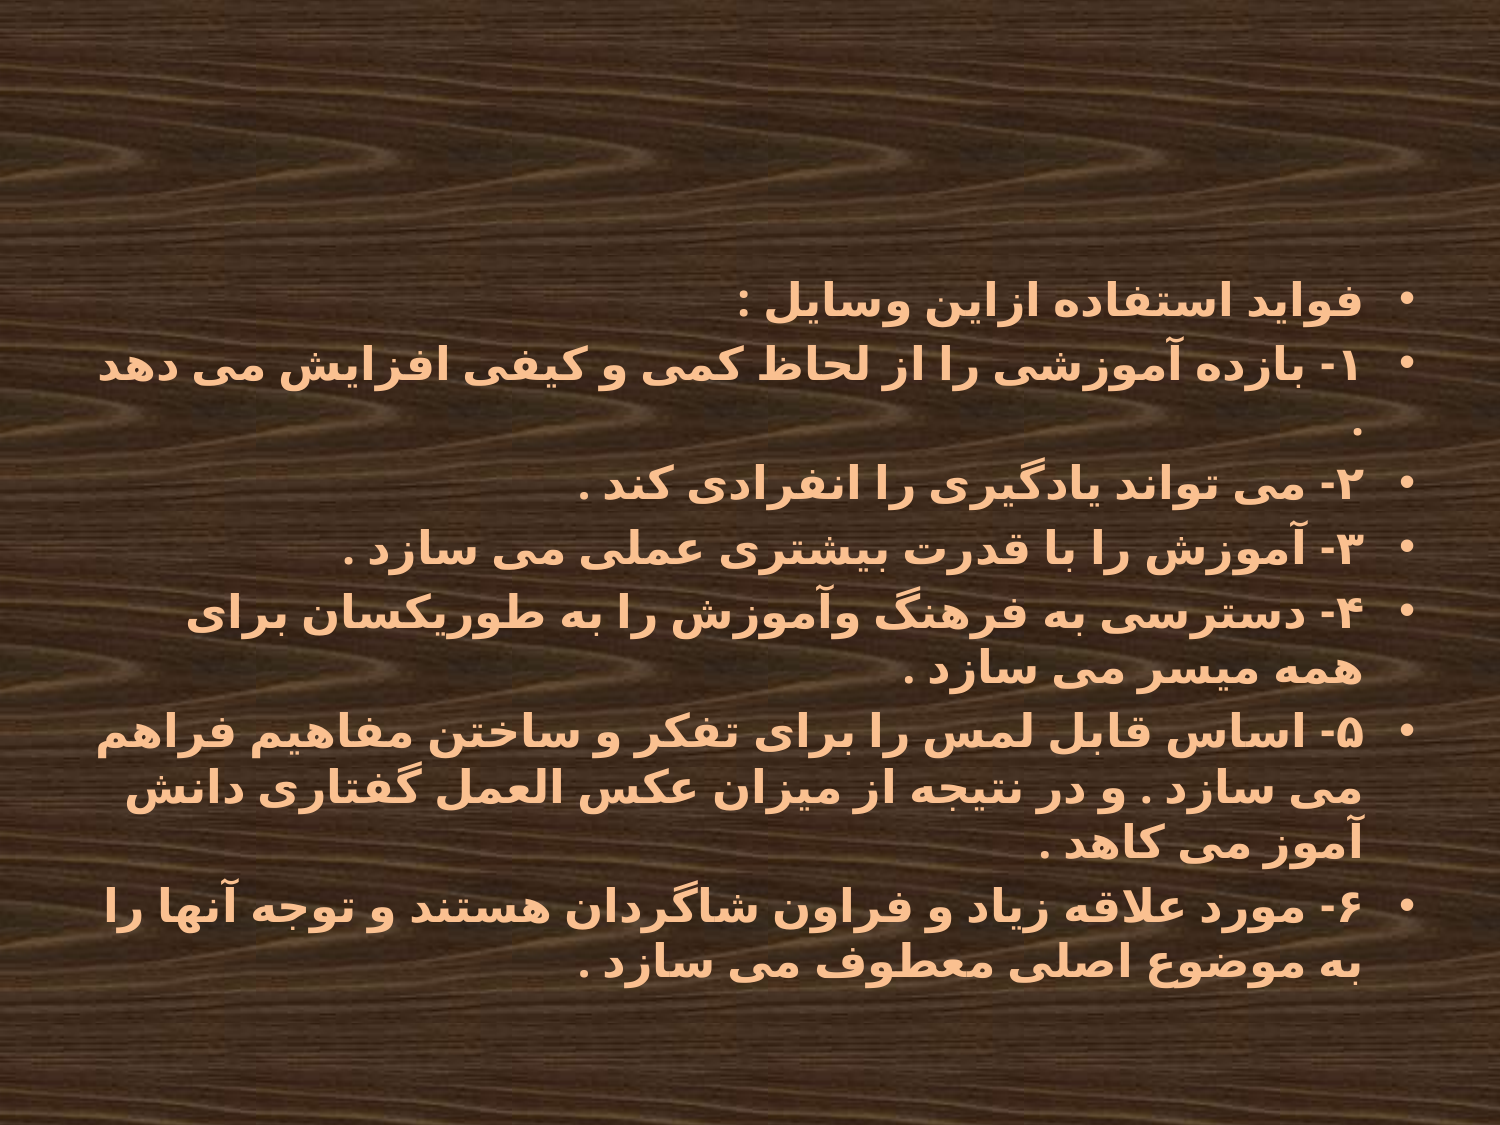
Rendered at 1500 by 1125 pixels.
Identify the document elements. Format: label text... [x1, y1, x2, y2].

list فواید استفاده ازاین وسایل : ۱- بازده آموزشی را از لحاظ کمی و کیفی افزایش می دهد . ۲- می تواند یادگیری را انفرادی کند . ۳- آموزش را با قدرت بیشتری عملی می سازد . ۴- دسترسی به فرهنگ وآموزش را به طوریکسان برای همه میسر می سازد . ۵- اساس قابل لمس را برای تفکر و ساختن مفاهیم فراهم می سازد . و در نتیجه از میزان عکس العمل گفتاری دانش آموز می کاهد . ۶- مورد علاقه زیاد و فراون شاگردان هستند و توجه آنها را به موضوع اصلی معطوف می سازد . [75, 262, 1425, 1005]
picture [0, 0, 1500, 1125]
